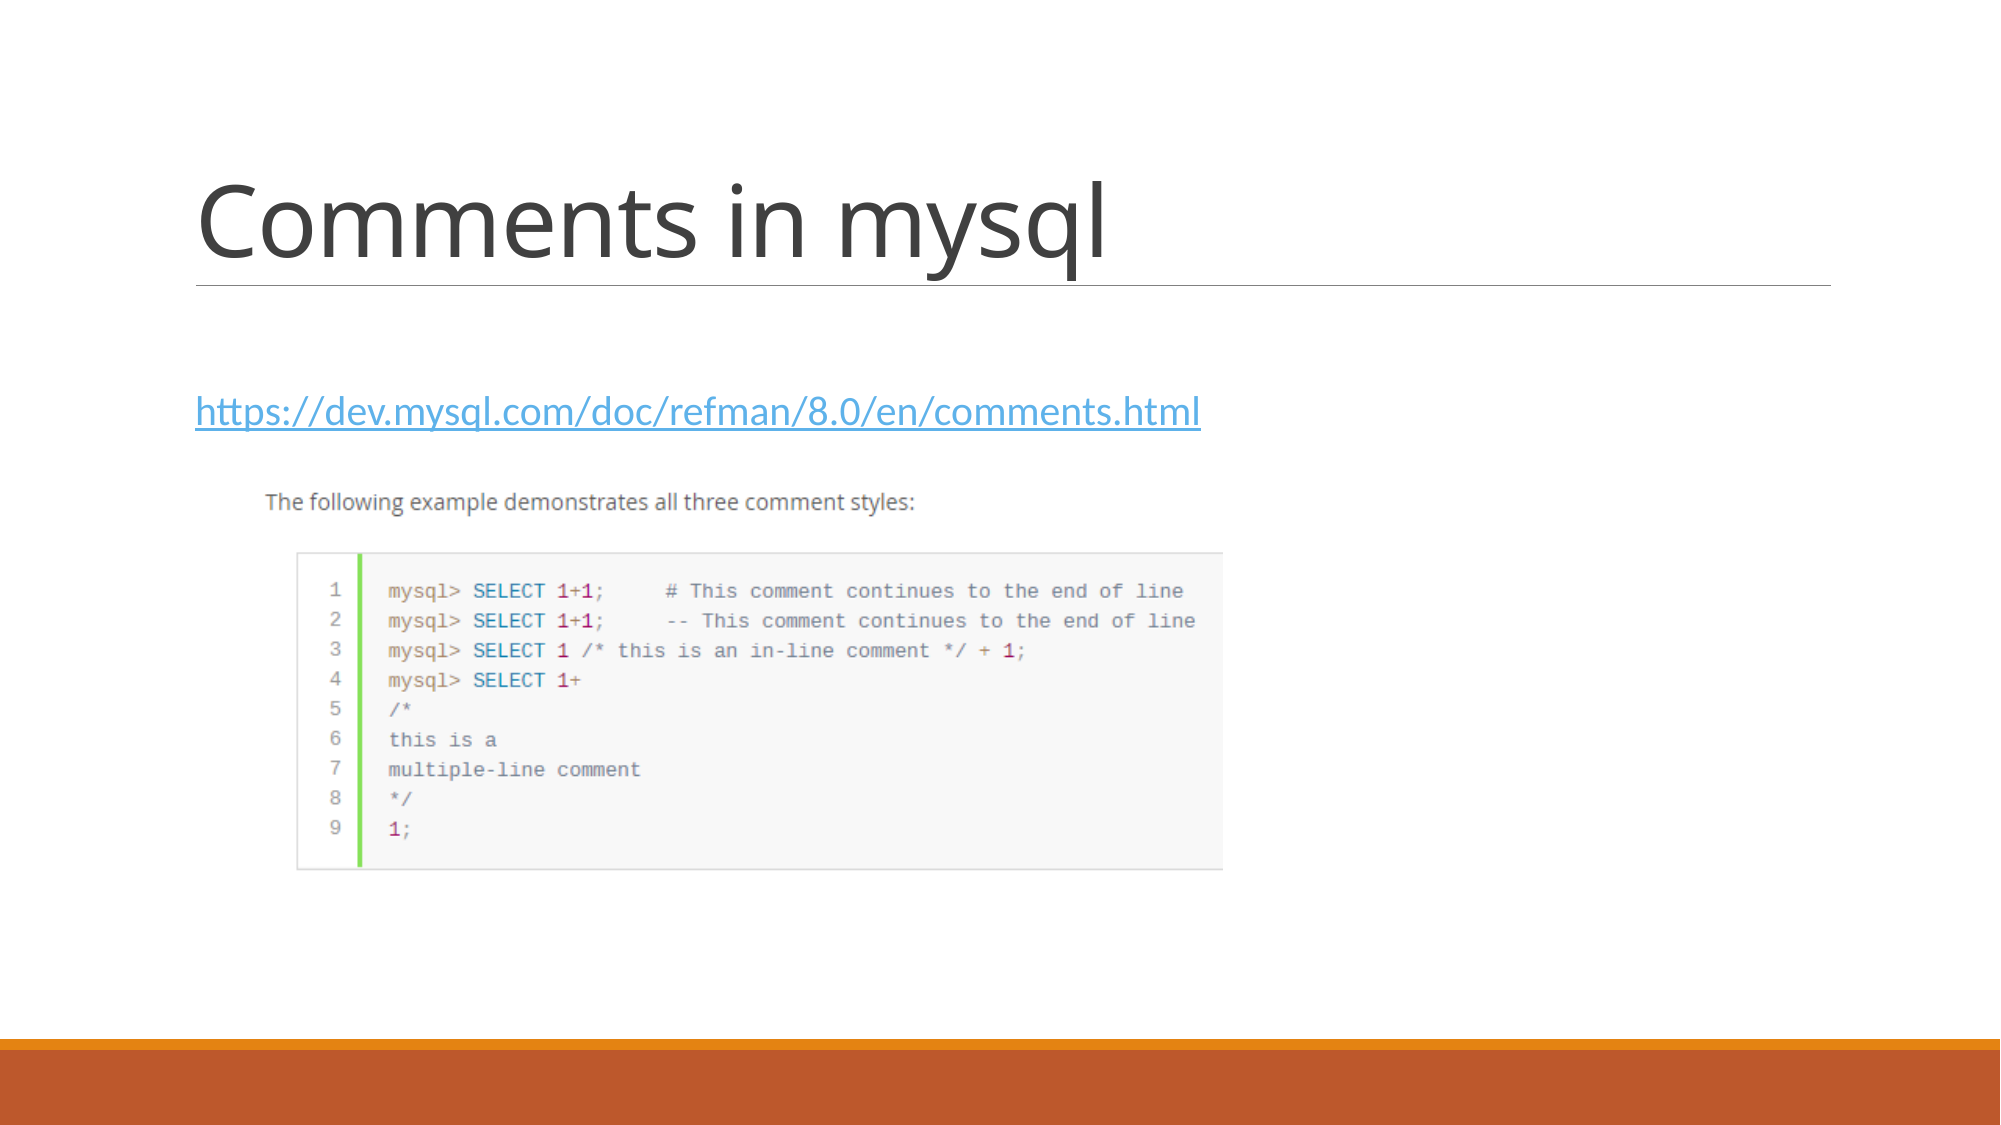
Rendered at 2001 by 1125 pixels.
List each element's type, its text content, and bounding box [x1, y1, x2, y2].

title Comments in mysql [180, 47, 1830, 285]
list https://dev.mysql.com/doc/refman/8.0/en/comments.html [180, 302, 1830, 963]
picture [206, 478, 1223, 883]
